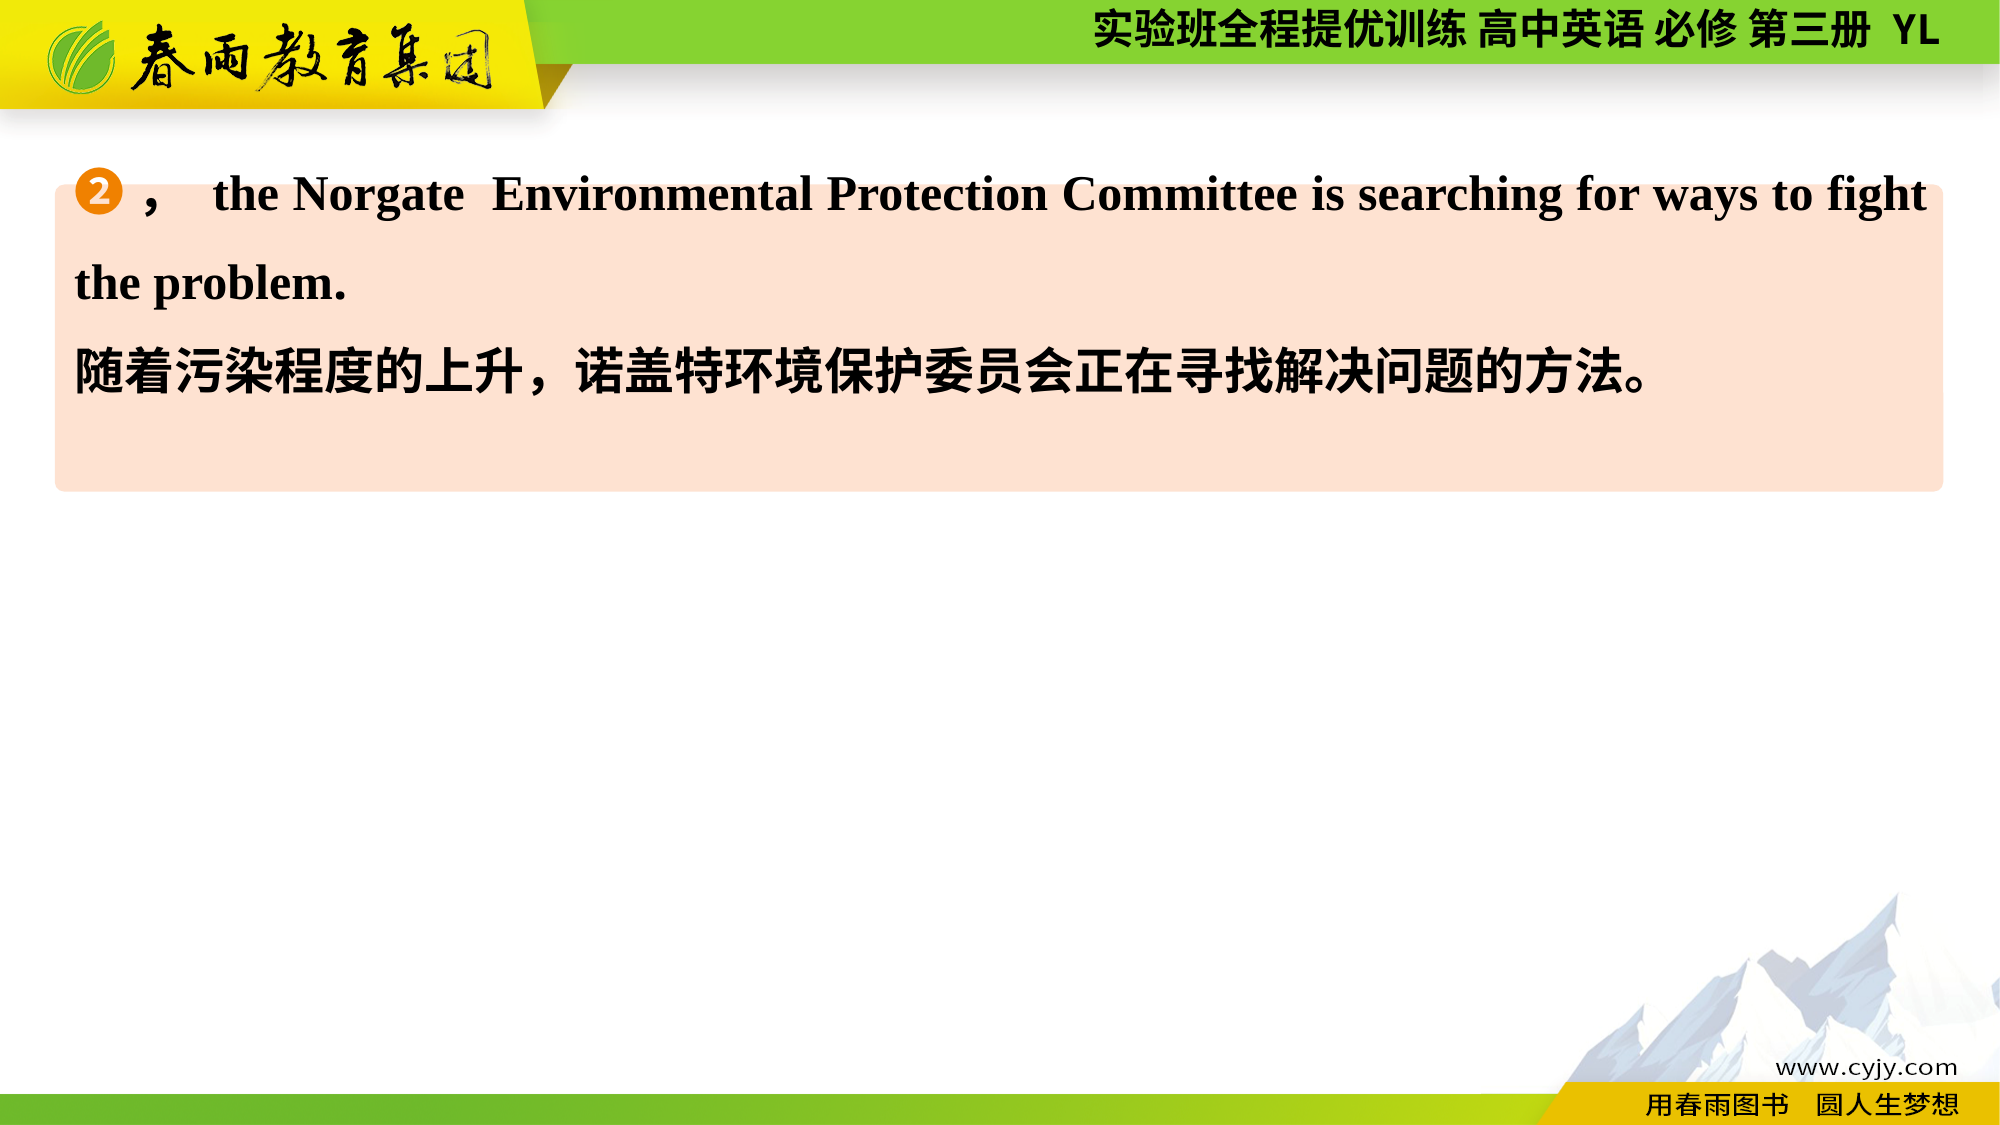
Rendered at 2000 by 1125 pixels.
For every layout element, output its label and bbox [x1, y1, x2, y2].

picture [0, 0, 2000, 1125]
text_box [54, 184, 1944, 492]
